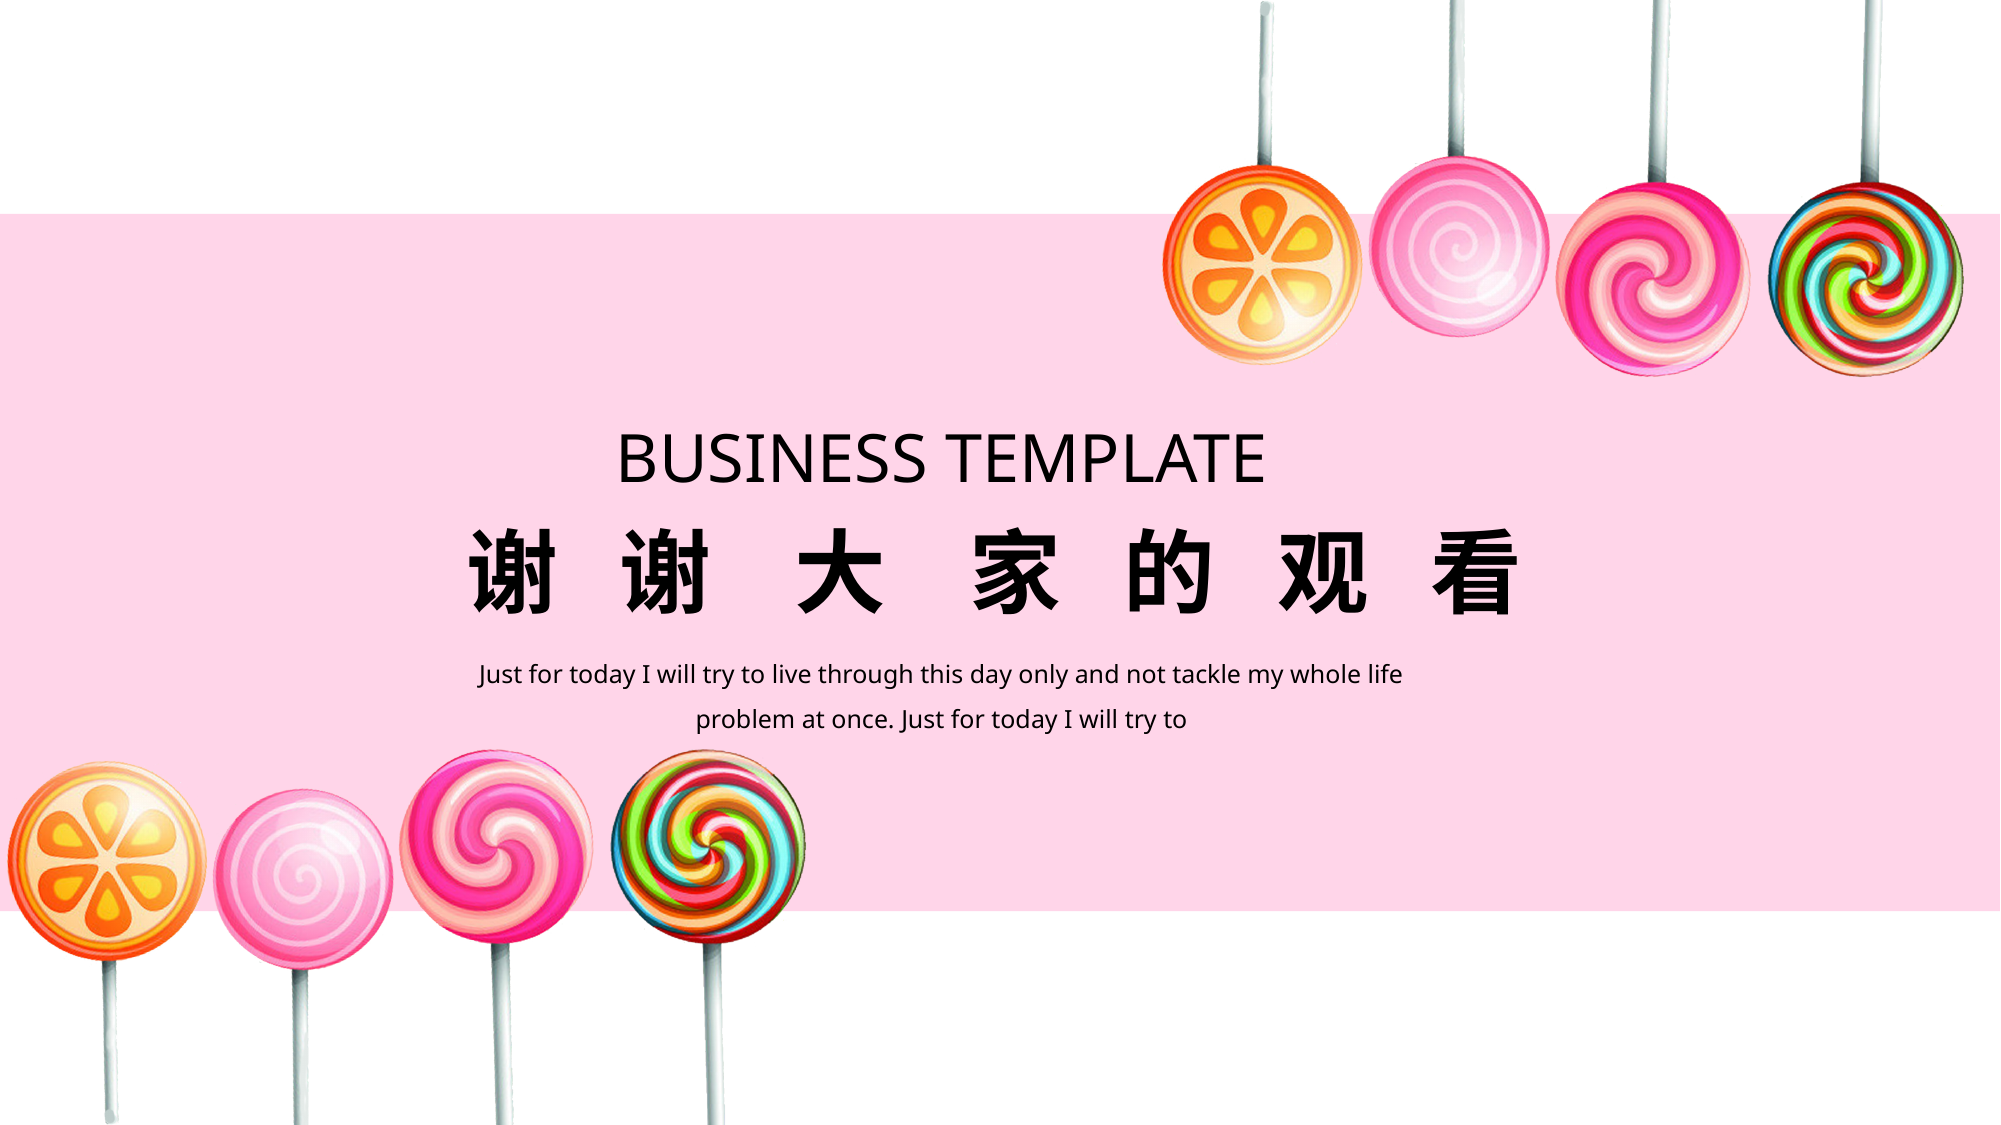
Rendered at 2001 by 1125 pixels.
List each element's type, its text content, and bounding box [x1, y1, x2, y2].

text_box BUSINESS TEMPLATE [454, 408, 1429, 504]
text_box Just for today I will try to live through this day only and not tackle my whole life problem at once. Just for today I will try to [432, 636, 1451, 741]
text_box [0, 213, 2000, 912]
picture [1155, 0, 1983, 414]
text_box 谢 谢 大 家 的 观 看 [262, 507, 1727, 632]
picture [0, 712, 825, 1125]
